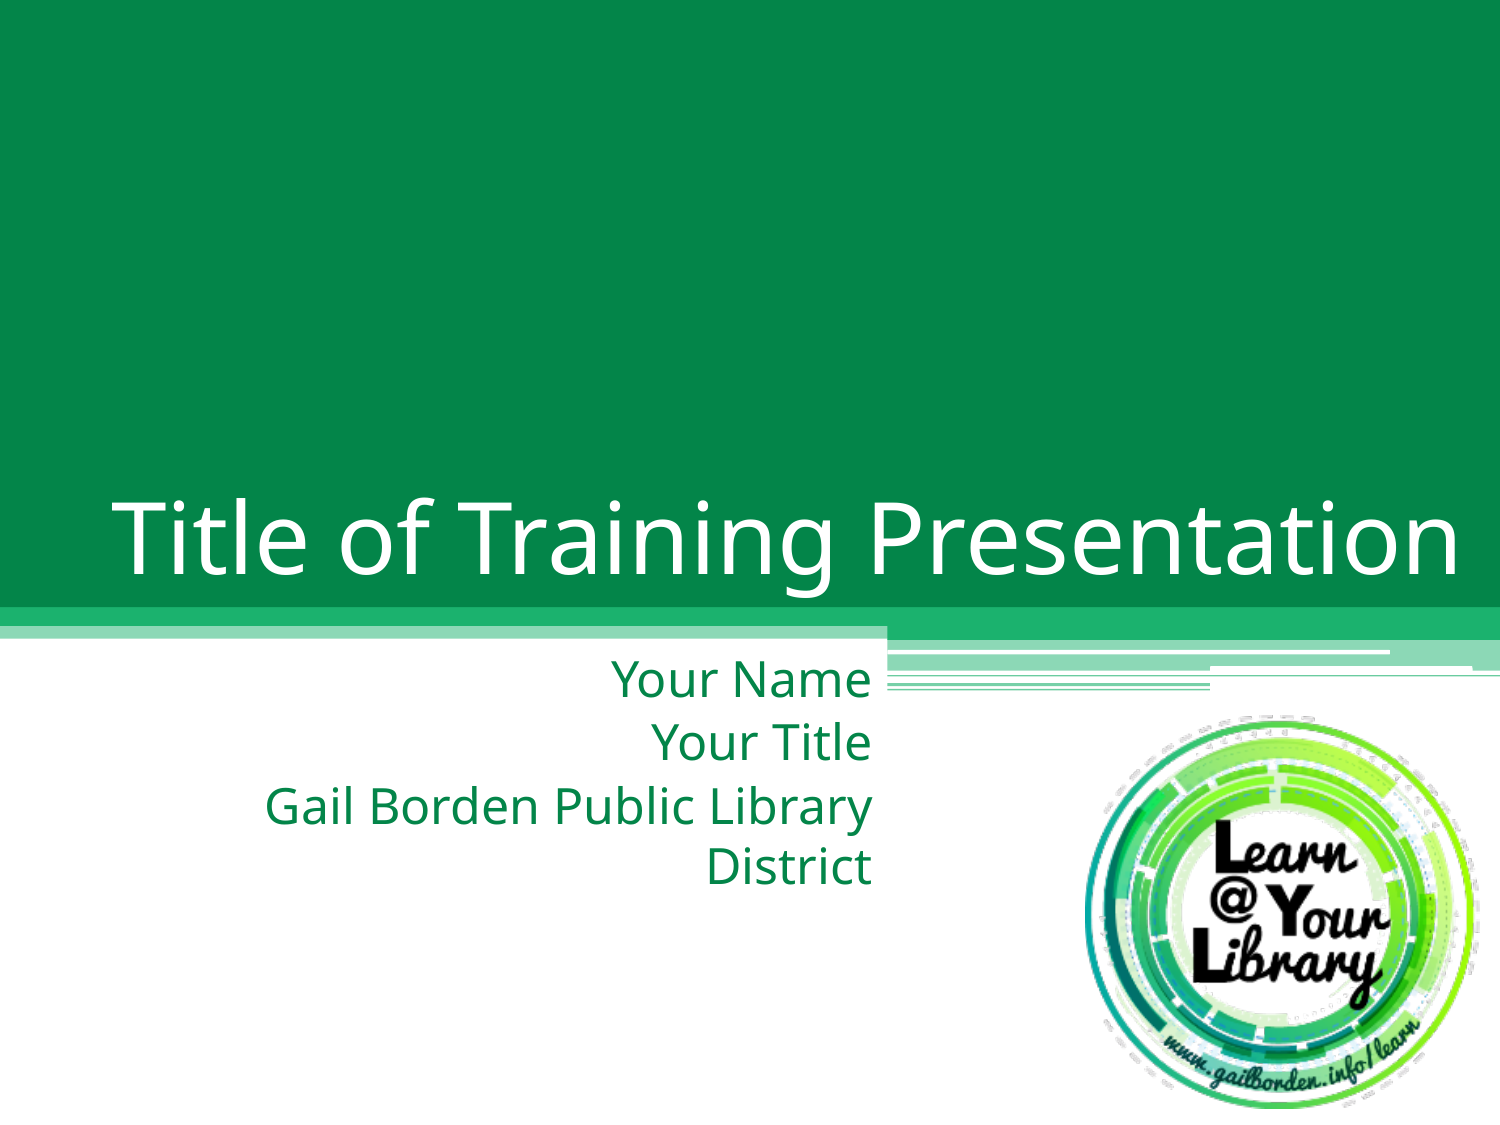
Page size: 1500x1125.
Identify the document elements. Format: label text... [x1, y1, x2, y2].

title Title of Training Presentation [16, 312, 1480, 602]
picture [1085, 715, 1480, 1110]
subtitle Your Name Your Title Gail Borden Public Library District [75, 639, 888, 928]
